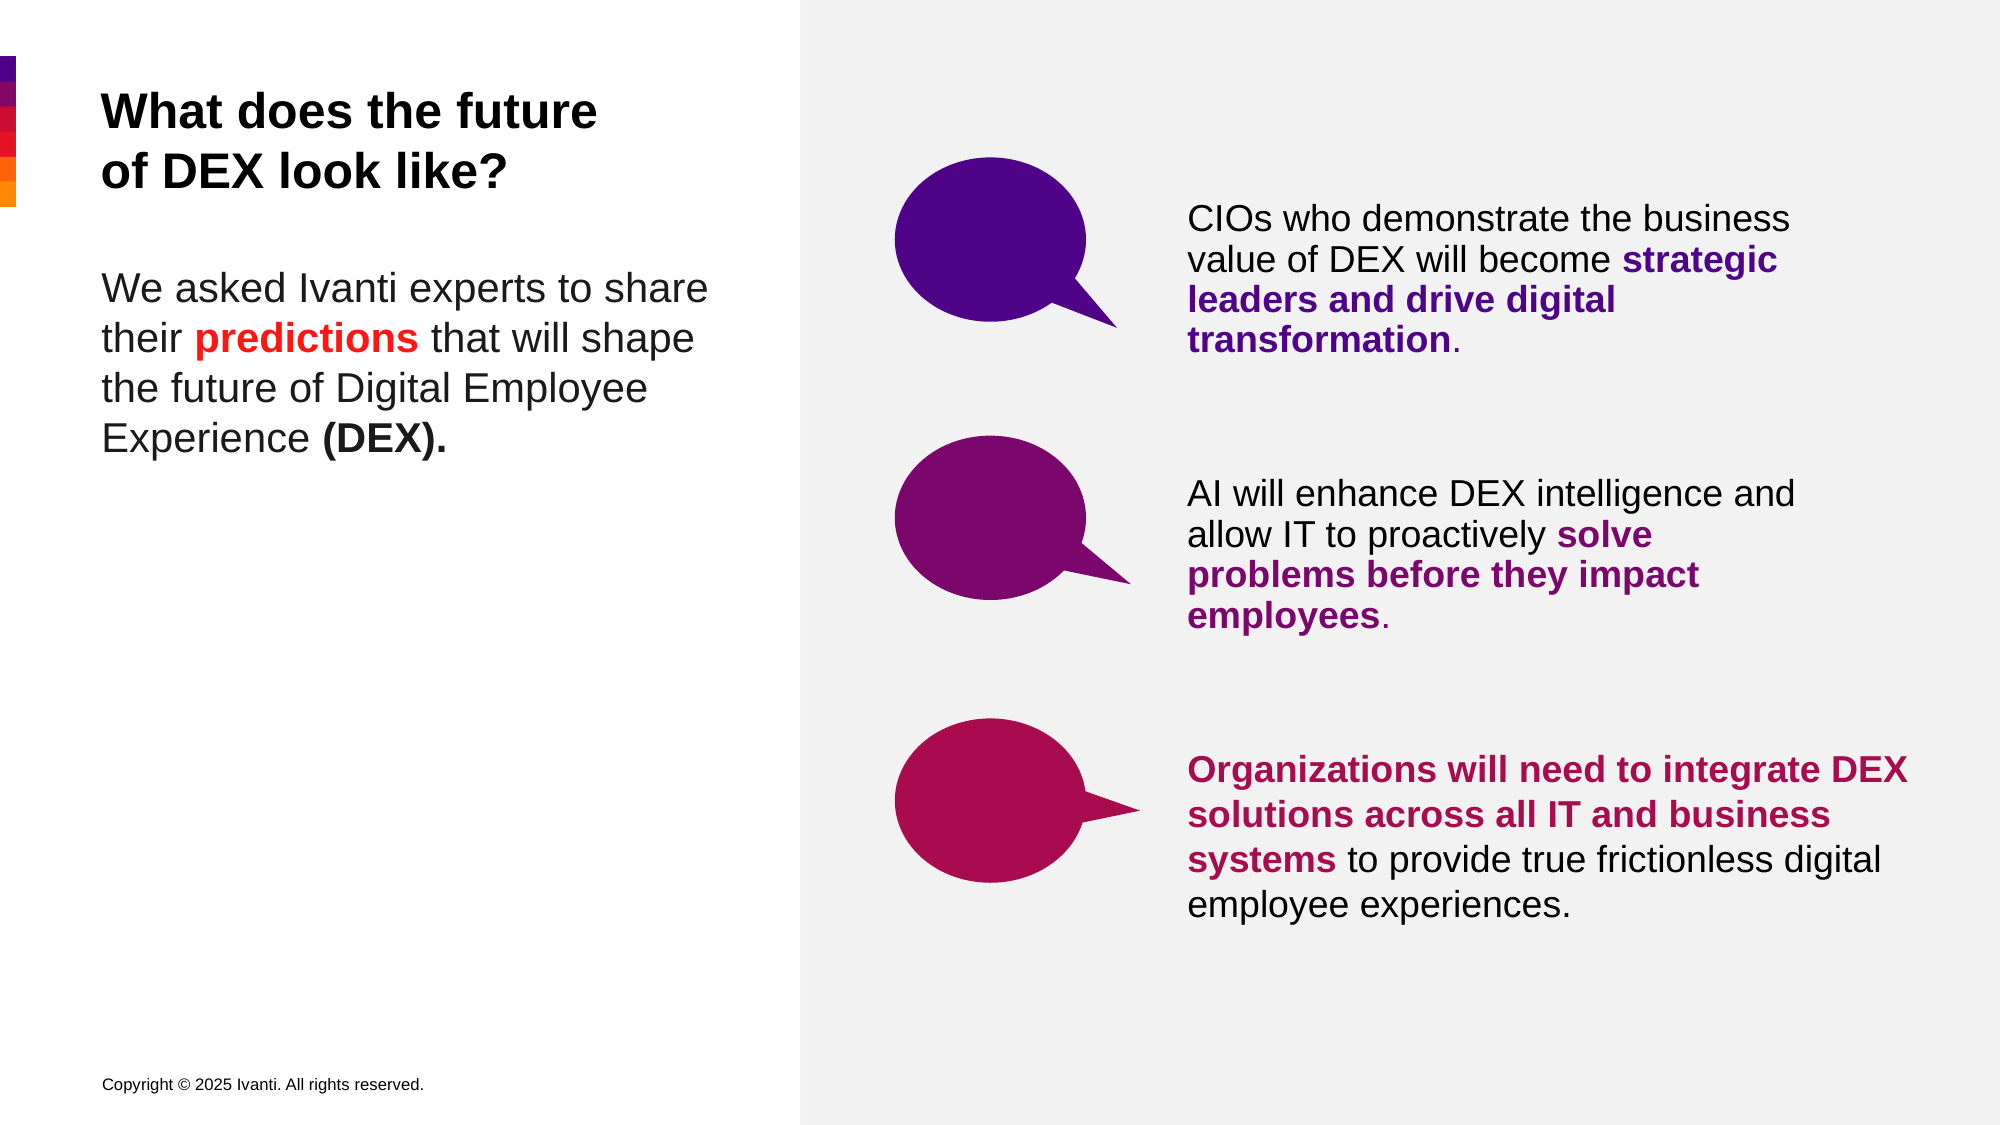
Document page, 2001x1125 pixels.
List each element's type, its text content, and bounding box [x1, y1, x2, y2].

text_box [893, 156, 1118, 329]
text_box [799, 0, 2000, 1125]
text_box [893, 434, 1132, 602]
title What does the future of DEX look like? [100, 71, 1000, 206]
picture [0, 56, 16, 207]
text_box We asked Ivanti experts to share their predictions that will shape the future of Digital Employee Experience (DEX). [86, 253, 791, 469]
text_box [893, 717, 1144, 884]
text_box CIOs who demonstrate the business value of DEX will become strategic leaders and drive digital transformation. [1172, 191, 1870, 371]
text_box AI will enhance DEX intelligence and allow IT to proactively solve problems before they impact employees. [1172, 466, 1842, 646]
list Organizations will need to integrate DEX solutions across all IT and business systems to provide true frictionless digital employee experiences. [1172, 737, 1940, 930]
